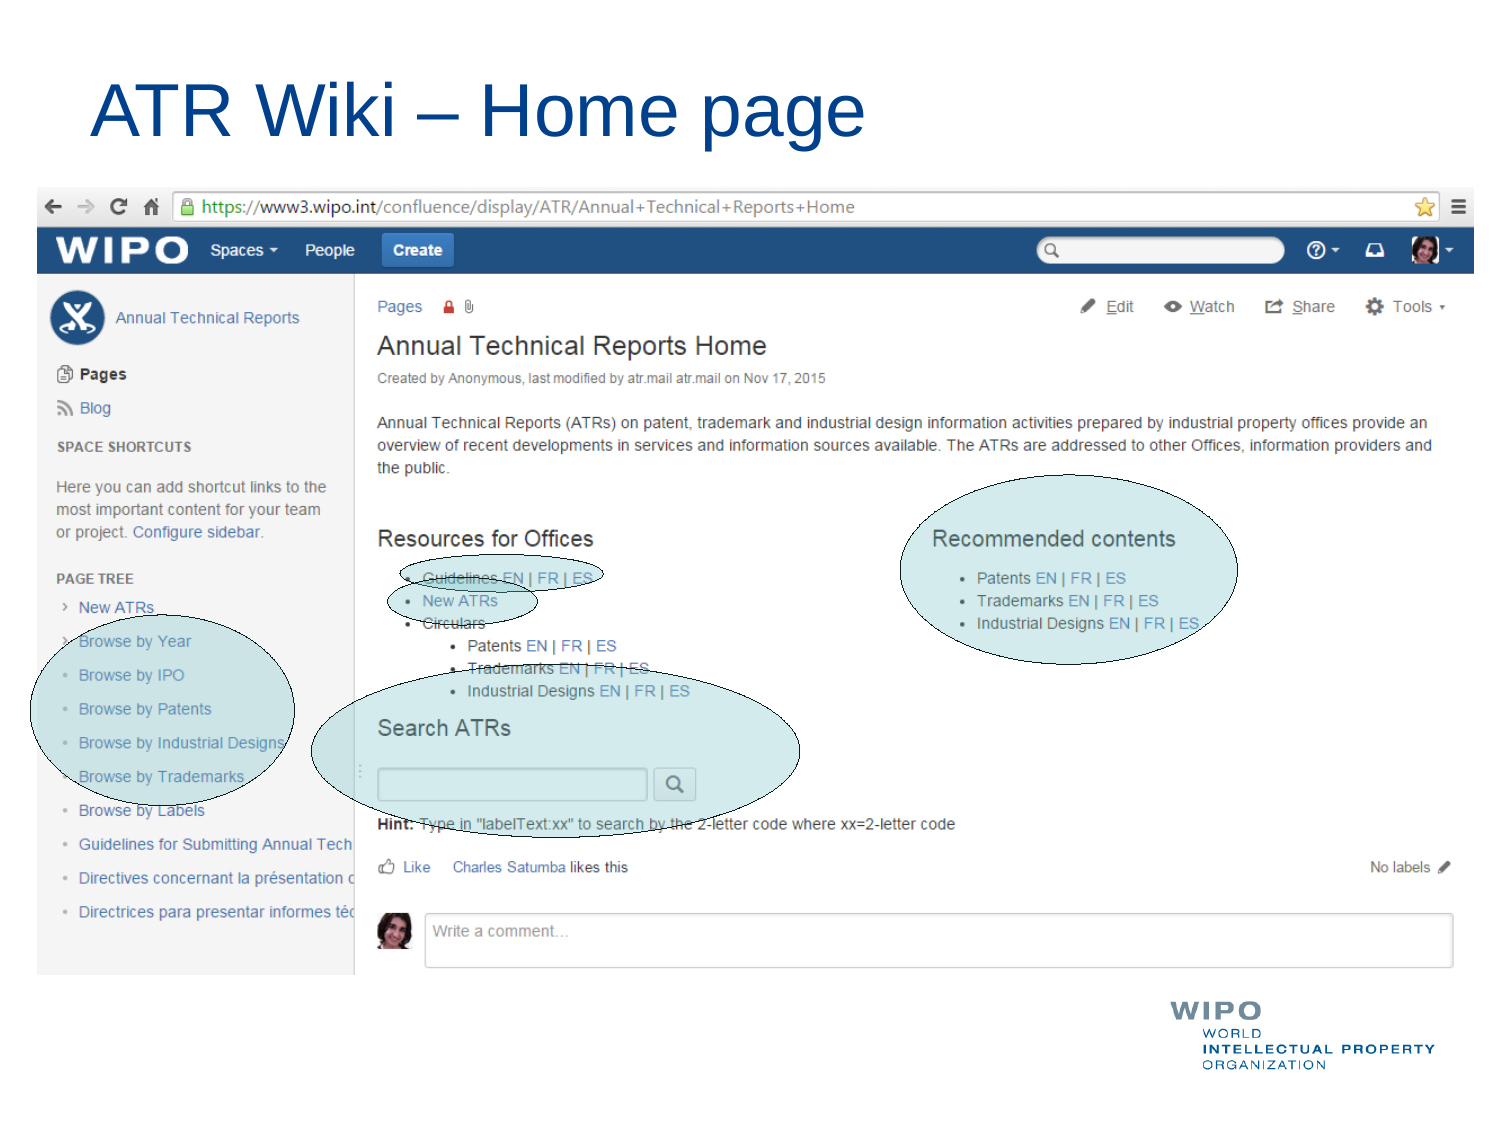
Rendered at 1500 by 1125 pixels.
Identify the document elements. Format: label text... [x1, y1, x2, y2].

picture [0, 0, 1500, 1125]
title ATR Wiki – Home page [75, 12, 1425, 185]
